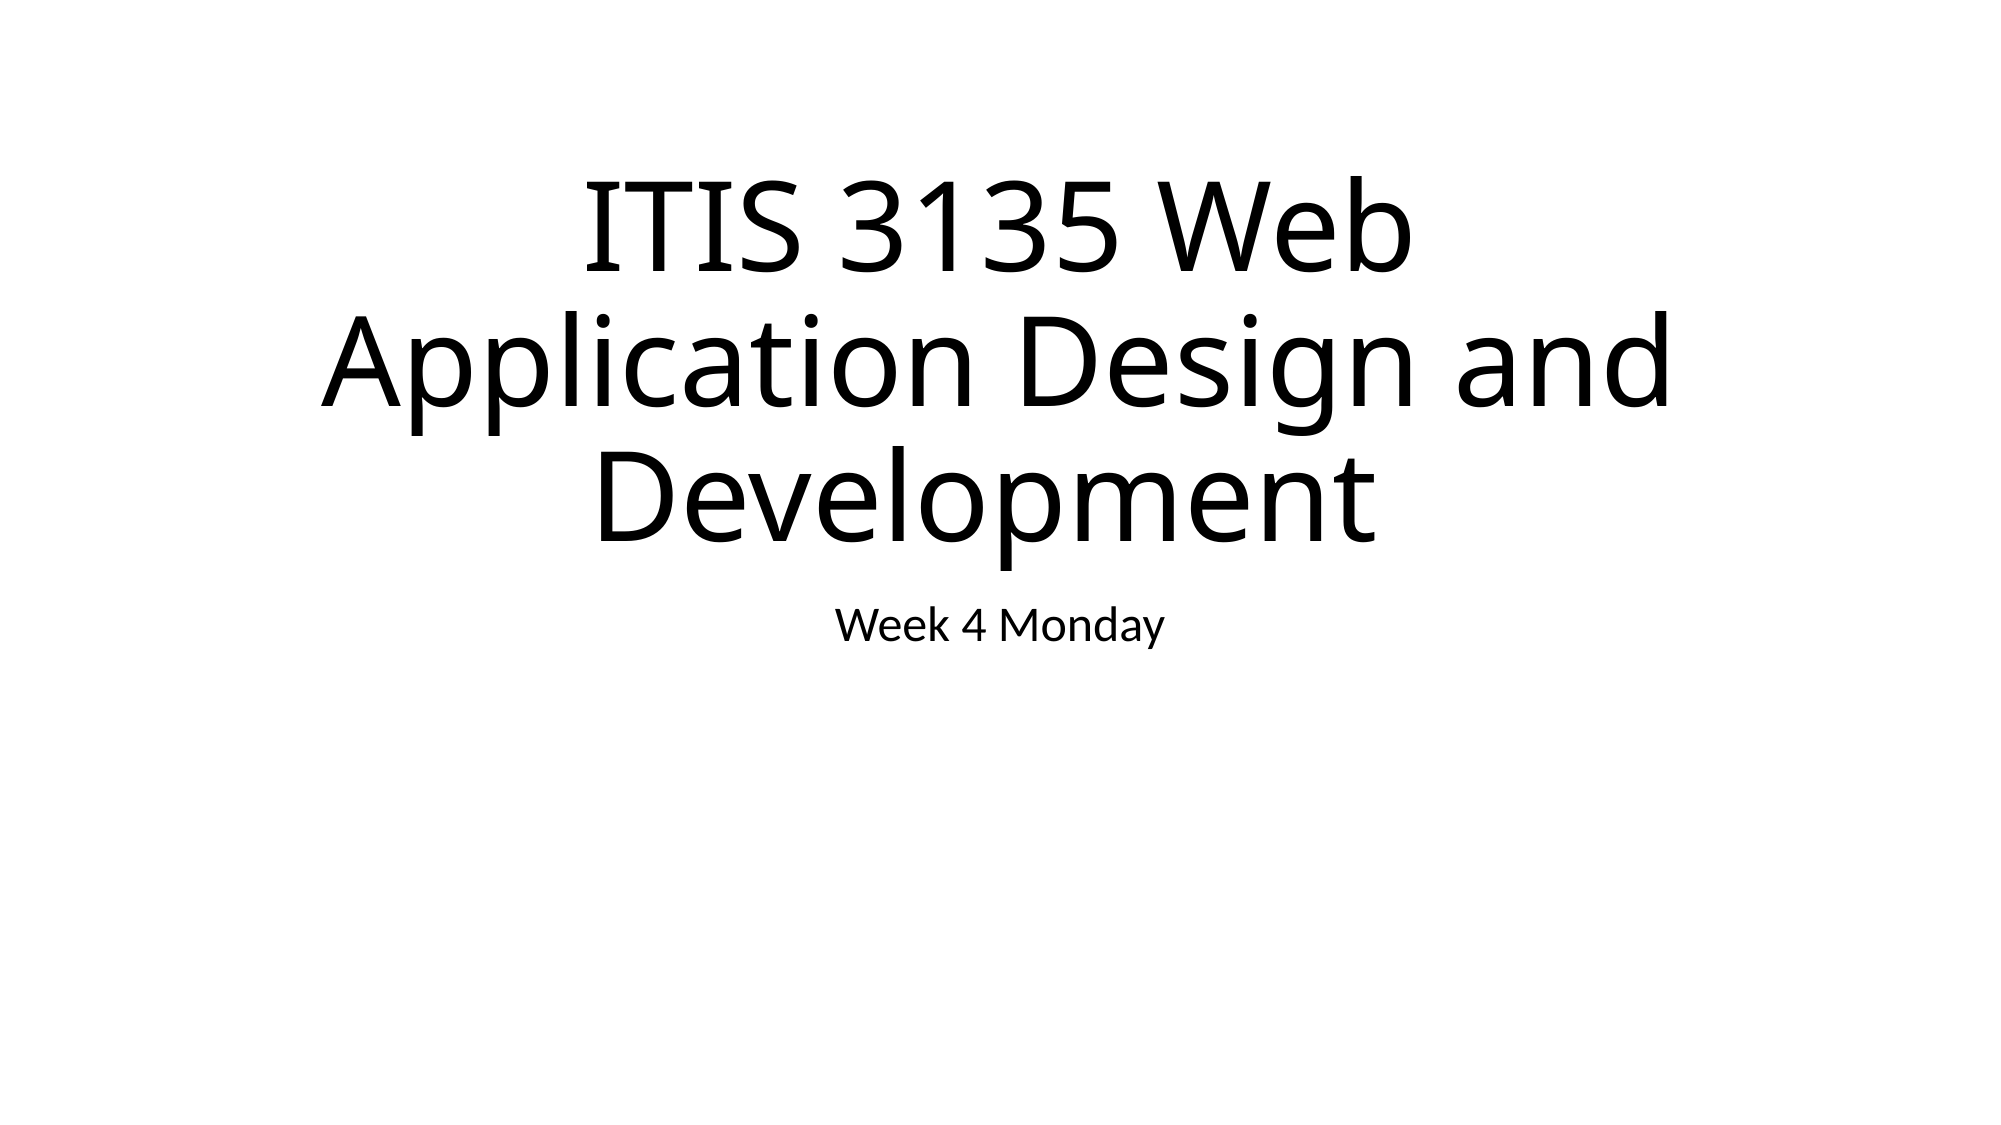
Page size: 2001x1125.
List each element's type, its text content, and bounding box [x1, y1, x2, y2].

subtitle Week 4 Monday [249, 590, 1750, 863]
title ITIS 3135 Web Application Design and Development [249, 184, 1750, 576]
